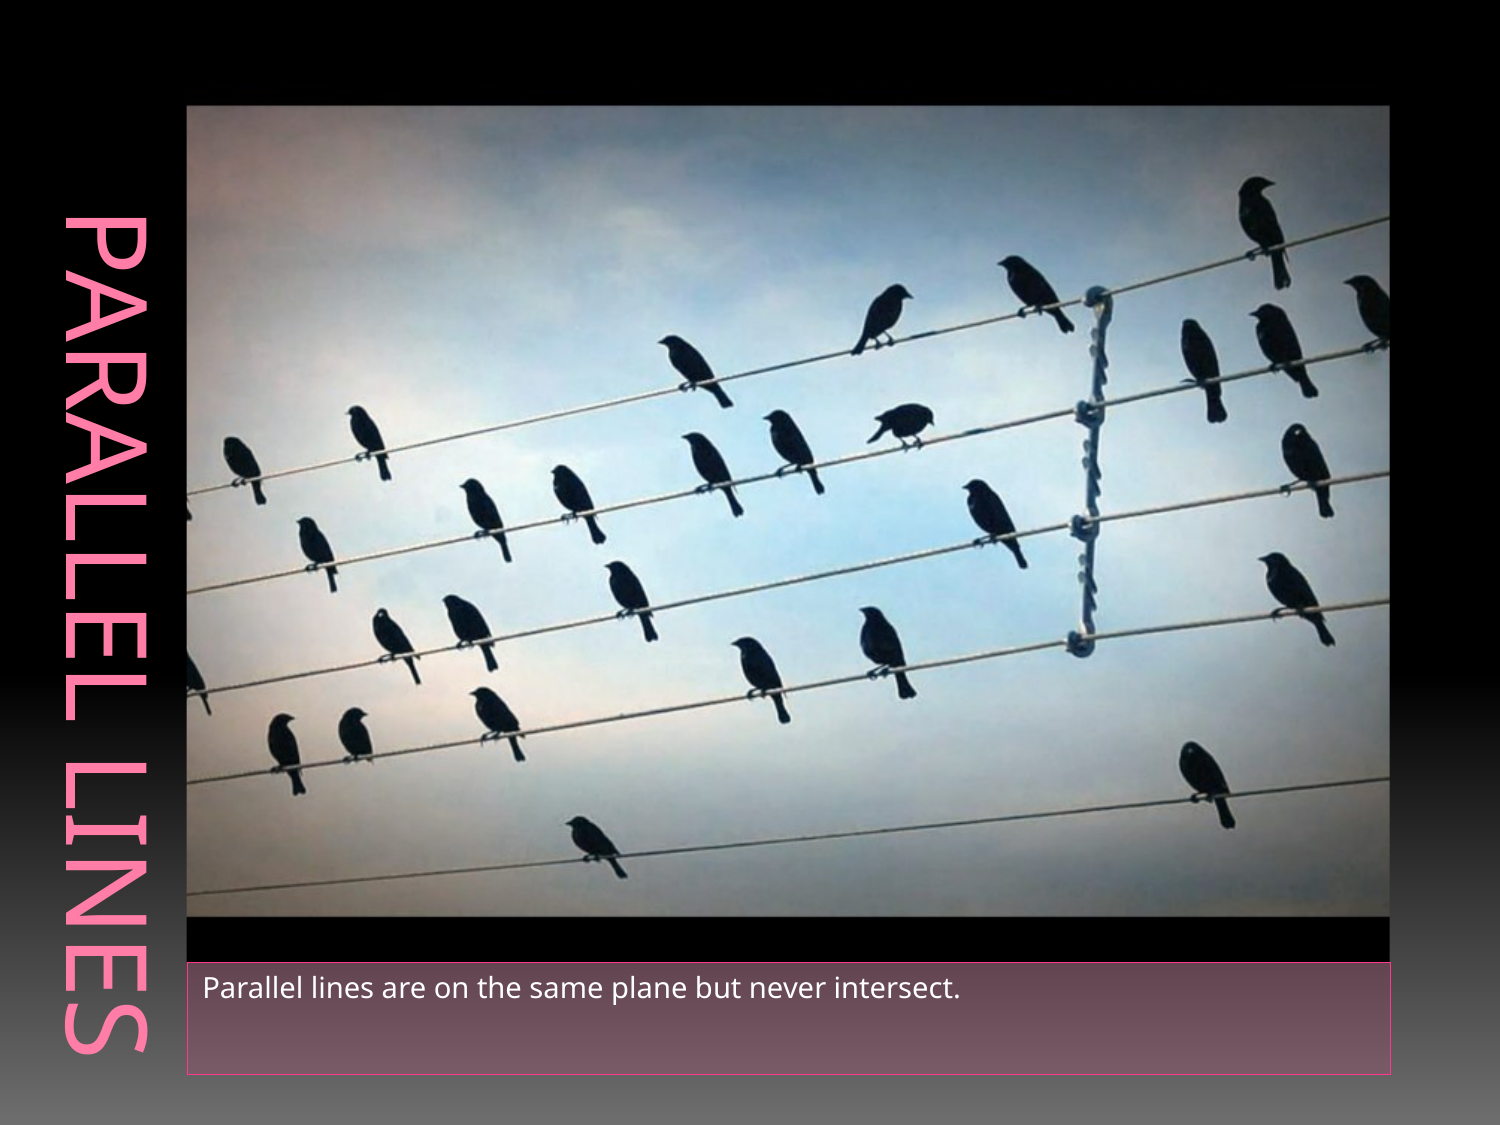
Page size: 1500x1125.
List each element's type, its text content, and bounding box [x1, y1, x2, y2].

picture [186, 61, 1390, 962]
title Parallel lines [36, 24, 186, 1075]
list Parallel lines are on the same plane but never intersect. [187, 962, 1391, 1075]
